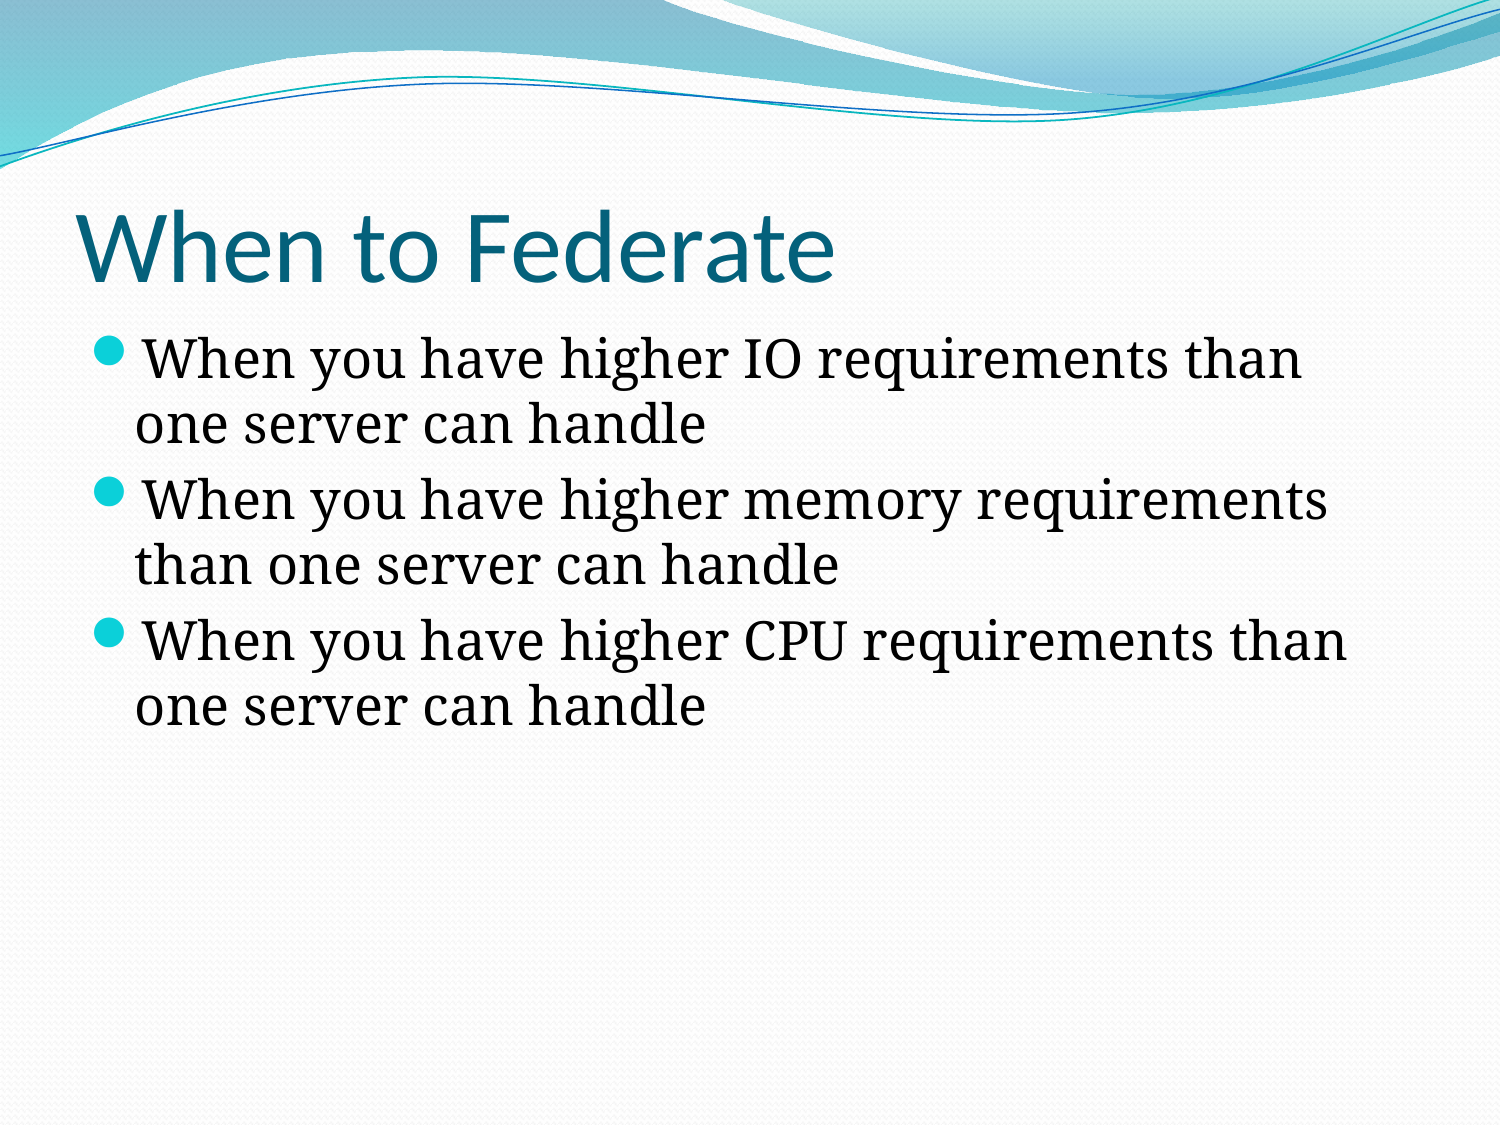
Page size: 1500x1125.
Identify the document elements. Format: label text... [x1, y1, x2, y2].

title When to Federate [75, 115, 1425, 303]
list When you have higher IO requirements than one server can handle When you have higher memory requirements than one server can handle When you have higher CPU requirements than one server can handle [75, 317, 1425, 1038]
